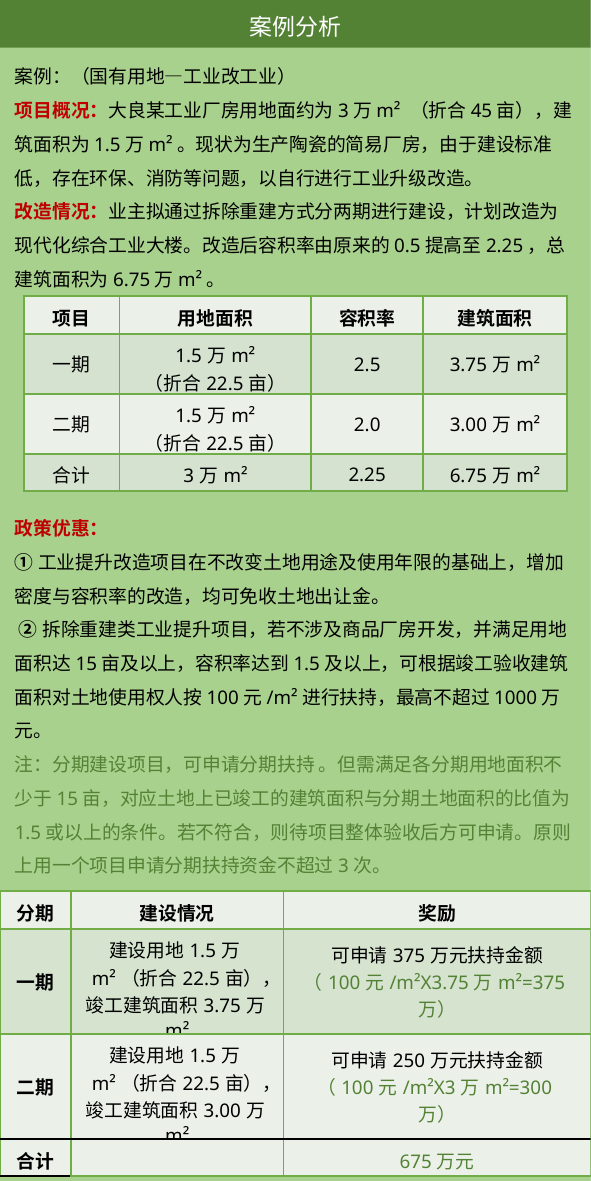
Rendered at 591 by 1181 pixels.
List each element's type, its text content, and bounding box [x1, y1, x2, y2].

table_cell 1.5万m² （折合22.5亩） [120, 395, 310, 453]
table_cell 一期 [25, 335, 119, 393]
text_box 案例：（国有用地—工业改工业） 项目概况：大良某工业厂房用地面约为3万m² （折合45亩），建筑面积为1.5万m²。现状为生产陶瓷的简易厂房，由于建设标准低，存在环保、消防等问题，以自行进行工业升级改造。 改造情况：业主拟通过拆除重建方式分两期进行建设，计划改造为现代化综合工业大楼。改造后容积率由原来的0.5提高至2.25，总建筑面积为6.75万m²。 政策优惠： ①工业提升改造项目在不改变土地用途及使用年限的基础上，增加密度与容积率的改造，均可免收土地出让金。 ②拆除重建类工业提升项目，若不涉及商品厂房开发，并满足用地面积达15亩及以上，容积率达到1.5及以上，可根据竣工验收建筑面积对土地使用权人按100元/m²进行扶持，最高不超过1000万元。 注：分期建设项目，可申请分期扶持 。但需满足各分期用地面积不少于15亩，对应土地上已竣工的建筑面积与分期土地面积的比值为1.5或以上的条件。若不符合，则待项目整体验收后方可申请。原则上用一个项目申请分期扶持资金不超过3次。 项目申请分期扶持具体核算如下： [0, 48, 591, 890]
table_cell 合计 [25, 455, 119, 490]
table_header 项目 [25, 297, 119, 333]
table_header 容积率 [312, 297, 422, 333]
table_header 建设情况 [72, 892, 283, 928]
table_cell 二期 [1, 1035, 70, 1138]
table_cell 2.5 [312, 335, 422, 393]
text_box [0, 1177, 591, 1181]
table_cell [72, 1140, 283, 1175]
table_cell 建设用地1.5万m²（折合22.5亩），竣工建筑面积3.00万m² [72, 1035, 283, 1138]
table_header 分期 [1, 892, 70, 928]
table_cell 合计 [1, 1140, 70, 1175]
table_cell 可申请375万元扶持金额 （100元/m²X3.75万m²=375万） [284, 930, 590, 1033]
table_cell 2.0 [312, 395, 422, 453]
table_header 奖励 [284, 892, 590, 928]
table_cell 6.75万m² [424, 455, 566, 490]
table_cell 一期 [1, 930, 70, 1033]
table_cell 建设用地1.5万m²（折合22.5亩），竣工建筑面积3.75万m² [72, 930, 283, 1033]
table_cell 可申请250万元扶持金额 （100元/m²X3万m²=300万） [284, 1035, 590, 1138]
table_header 建筑面积 [424, 297, 566, 333]
table_cell 二期 [25, 395, 119, 453]
table_cell 3.75万m² [424, 335, 566, 393]
table_cell 2.25 [312, 455, 422, 490]
table_cell 1.5万m² （折合22.5亩） [120, 335, 310, 393]
table_cell 675万元 [284, 1140, 590, 1175]
table_cell 3万m² [120, 455, 310, 490]
text_box 案例分析 [0, 0, 591, 48]
table_header 用地面积 [120, 297, 310, 333]
table_cell 3.00万m² [424, 395, 566, 453]
